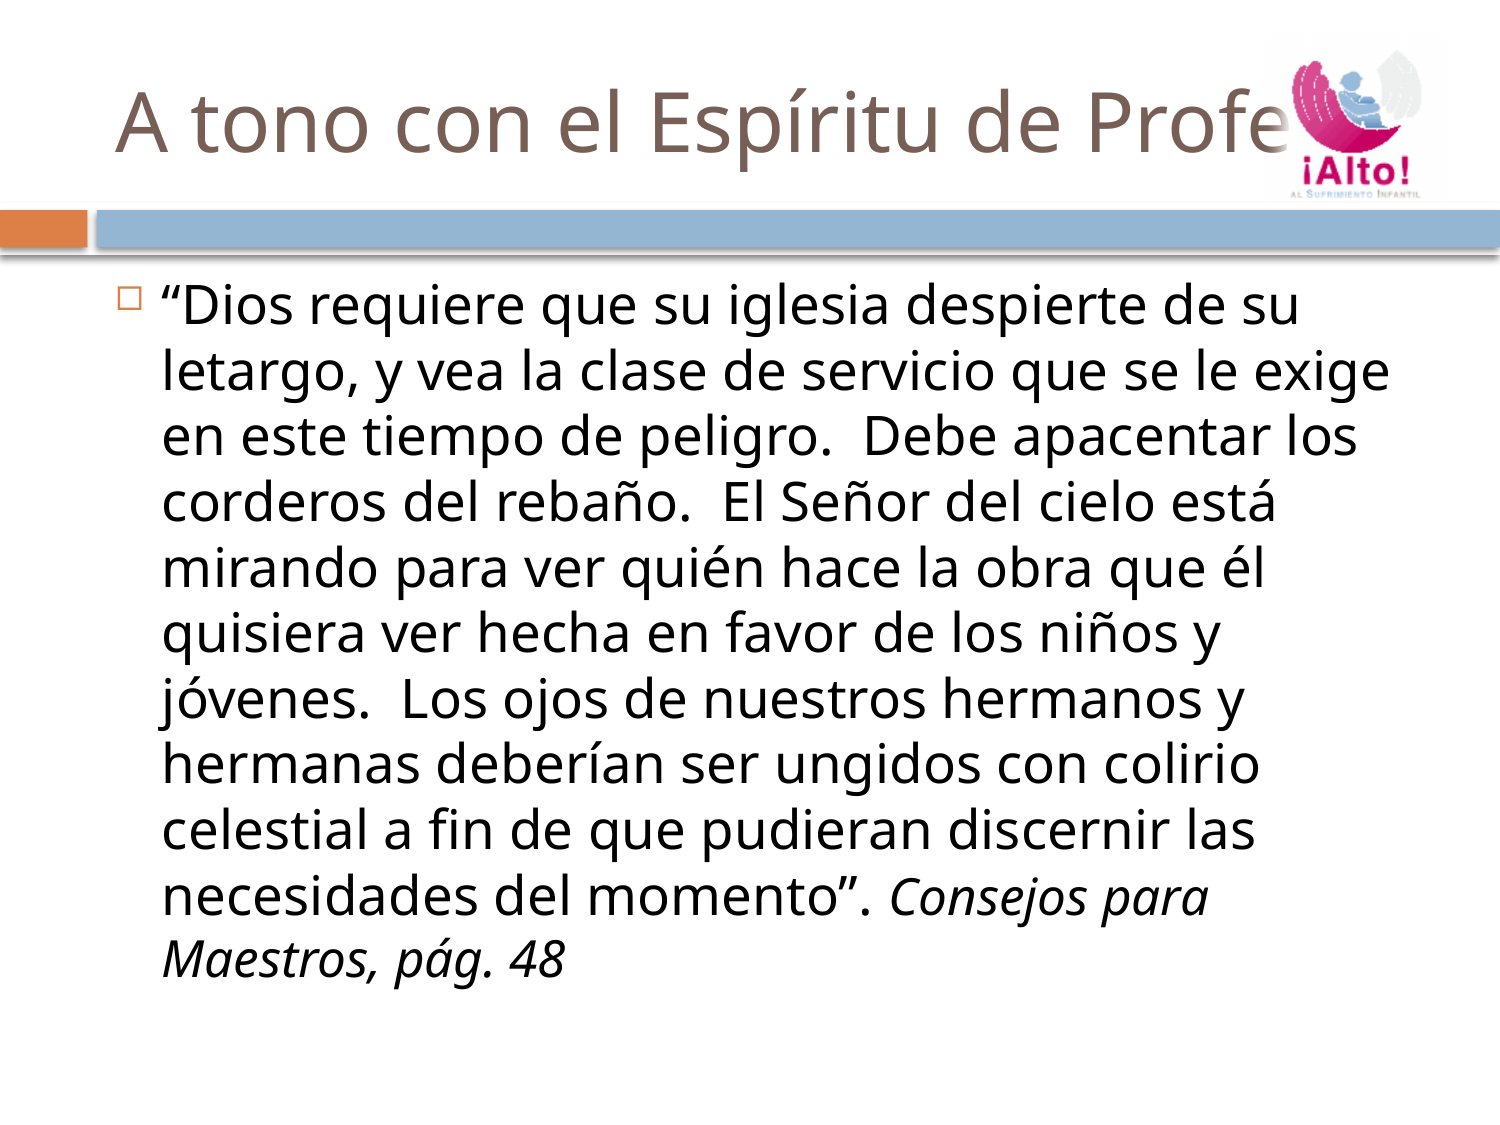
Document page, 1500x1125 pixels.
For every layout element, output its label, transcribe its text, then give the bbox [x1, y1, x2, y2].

title A tono con el Espíritu de Profecía [100, 37, 1256, 200]
picture [1262, 24, 1451, 213]
list “Dios requiere que su iglesia despierte de su letargo, y vea la clase de servicio que se le exige en este tiempo de peligro. Debe apacentar los corderos del rebaño. El Señor del cielo está mirando para ver quién hace la obra que él quisiera ver hecha en favor de los niños y jóvenes. Los ojos de nuestros hermanos y hermanas deberían ser ungidos con colirio celestial a fin de que pudieran discernir las necesidades del momento”. Consejos para Maestros, pág. 48 [100, 262, 1438, 1000]
